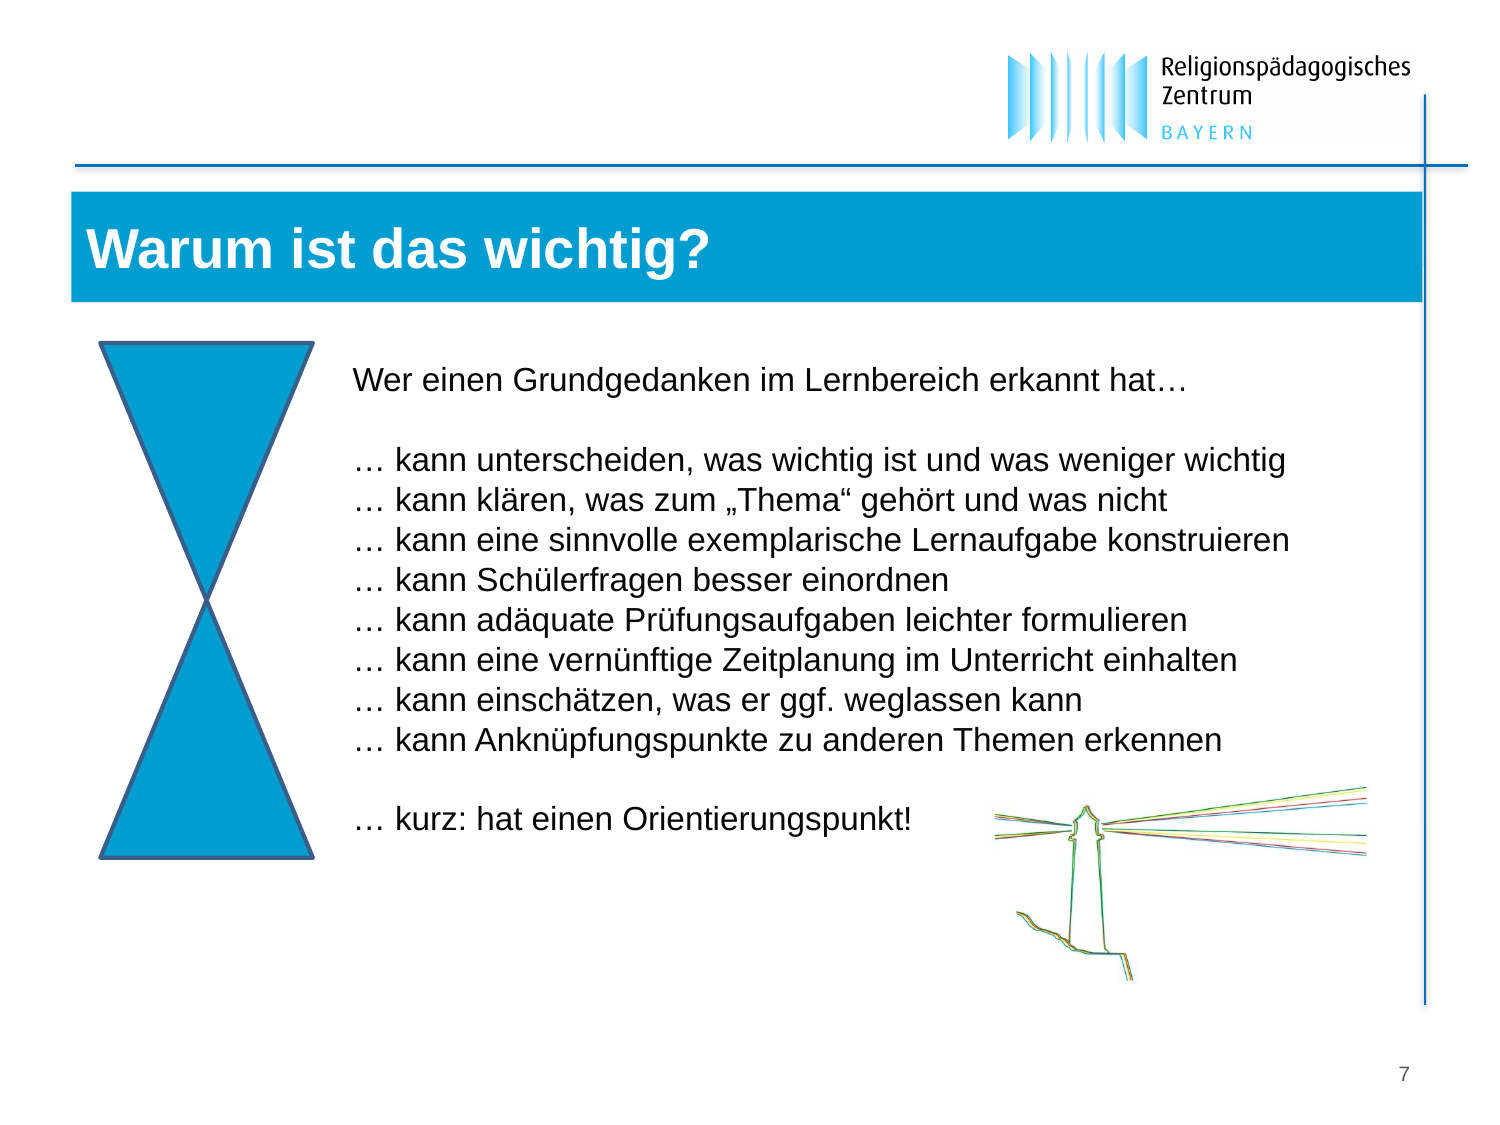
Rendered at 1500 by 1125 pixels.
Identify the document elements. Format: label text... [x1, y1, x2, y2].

text_box Wer einen Grundgedanken im Lernbereich erkannt hat… … kann unterscheiden, was wichtig ist und was weniger wichtig … kann klären, was zum „Thema“ gehört und was nicht … kann eine sinnvolle exemplarische Lernaufgabe konstruieren … kann Schülerfragen besser einordnen … kann adäquate Prüfungsaufgaben leichter formulieren … kann eine vernünftige Zeitplanung im Unterricht einhalten … kann einschätzen, was er ggf. weglassen kann … kann Anknüpfungspunkte zu anderen Themen erkennen … kurz: hat einen Orientierungspunkt! [345, 351, 1409, 845]
text_box [100, 342, 313, 858]
picture [1008, 51, 1410, 143]
list Warum ist das wichtig? [71, 191, 1423, 303]
slide_number 7 [1074, 1042, 1425, 1103]
picture [986, 773, 1375, 1003]
